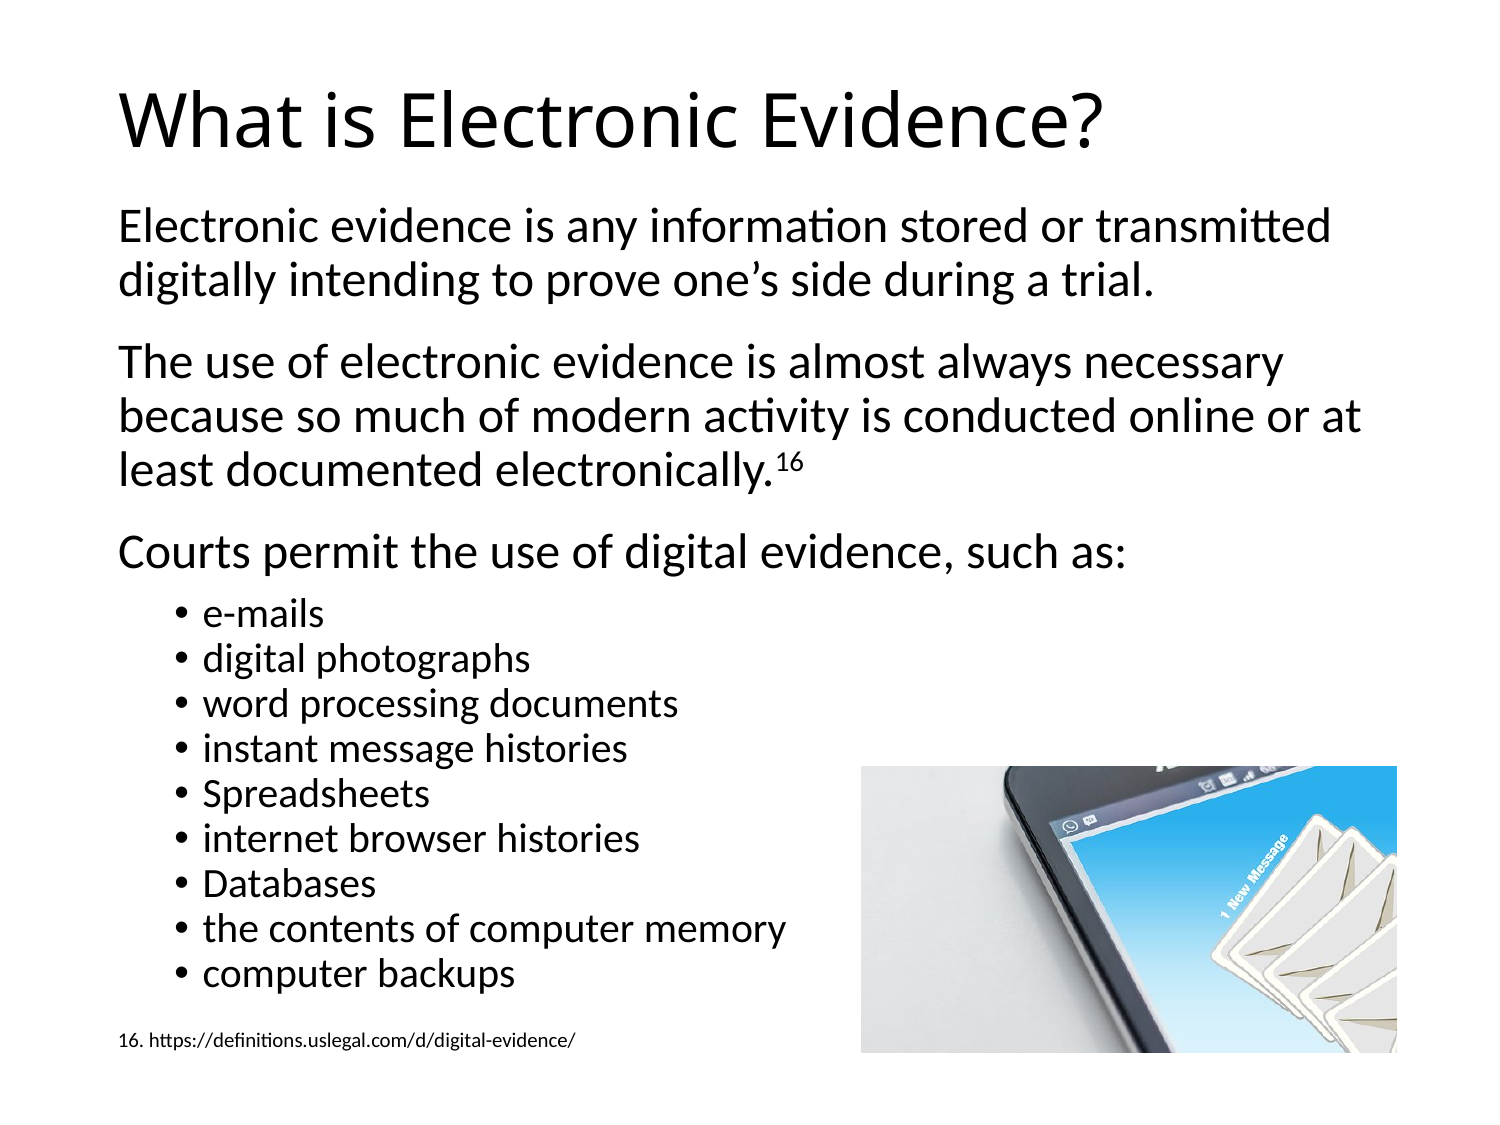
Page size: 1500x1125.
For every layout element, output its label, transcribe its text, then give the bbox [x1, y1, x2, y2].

text_box 16. https://definitions.uslegal.com/d/digital-evidence/ [103, 1019, 1397, 1060]
list Electronic evidence is any information stored or transmitted digitally intending to prove one’s side during a trial. The use of electronic evidence is almost always necessary because so much of modern activity is conducted online or at least documented electronically.16 Courts permit the use of digital evidence, such as: e-mails digital photographs word processing documents instant message histories Spreadsheets internet browser histories Databases the contents of computer memory computer backups [102, 191, 1398, 1053]
title What is Electronic Evidence? [102, 14, 1398, 191]
picture [861, 766, 1397, 1053]
